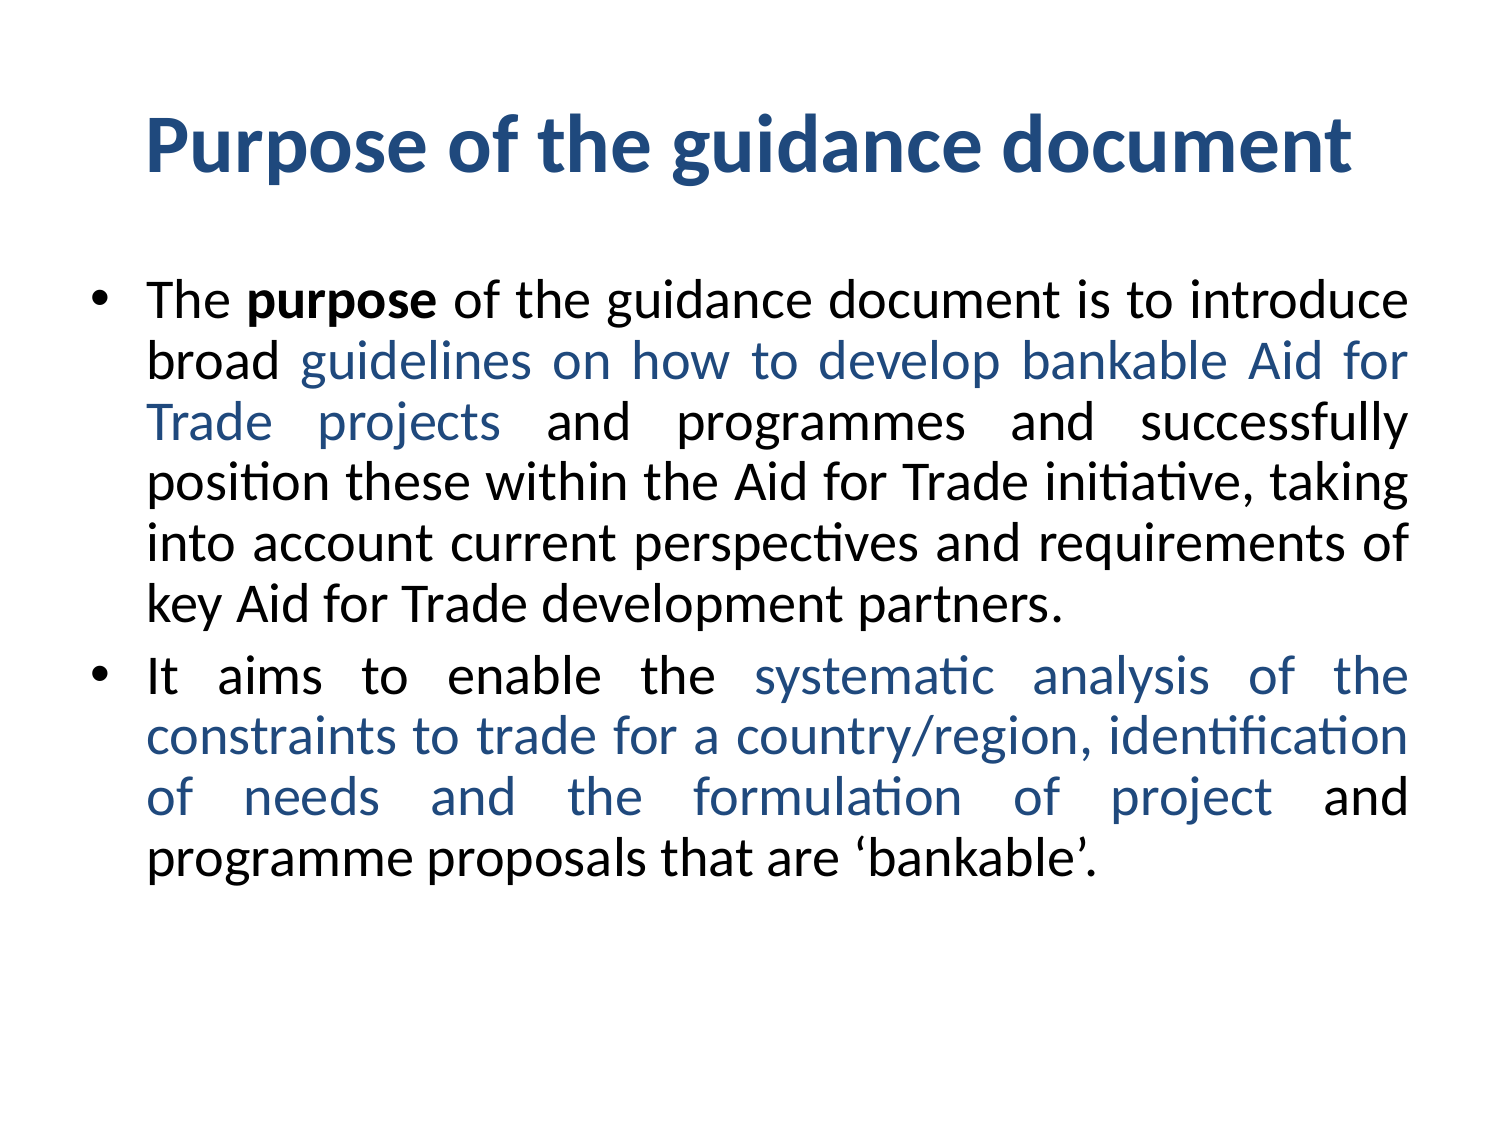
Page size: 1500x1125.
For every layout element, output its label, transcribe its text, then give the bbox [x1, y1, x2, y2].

title Purpose of the guidance document [74, 44, 1426, 233]
list The purpose of the guidance document is to introduce broad guidelines on how to develop bankable Aid for Trade projects and programmes and successfully position these within the Aid for Trade initiative, taking into account current perspectives and requirements of key Aid for Trade development partners. It aims to enable the systematic analysis of the constraints to trade for a country/region, identification of needs and the formulation of project and programme proposals that are ‘bankable’. [74, 262, 1426, 1006]
